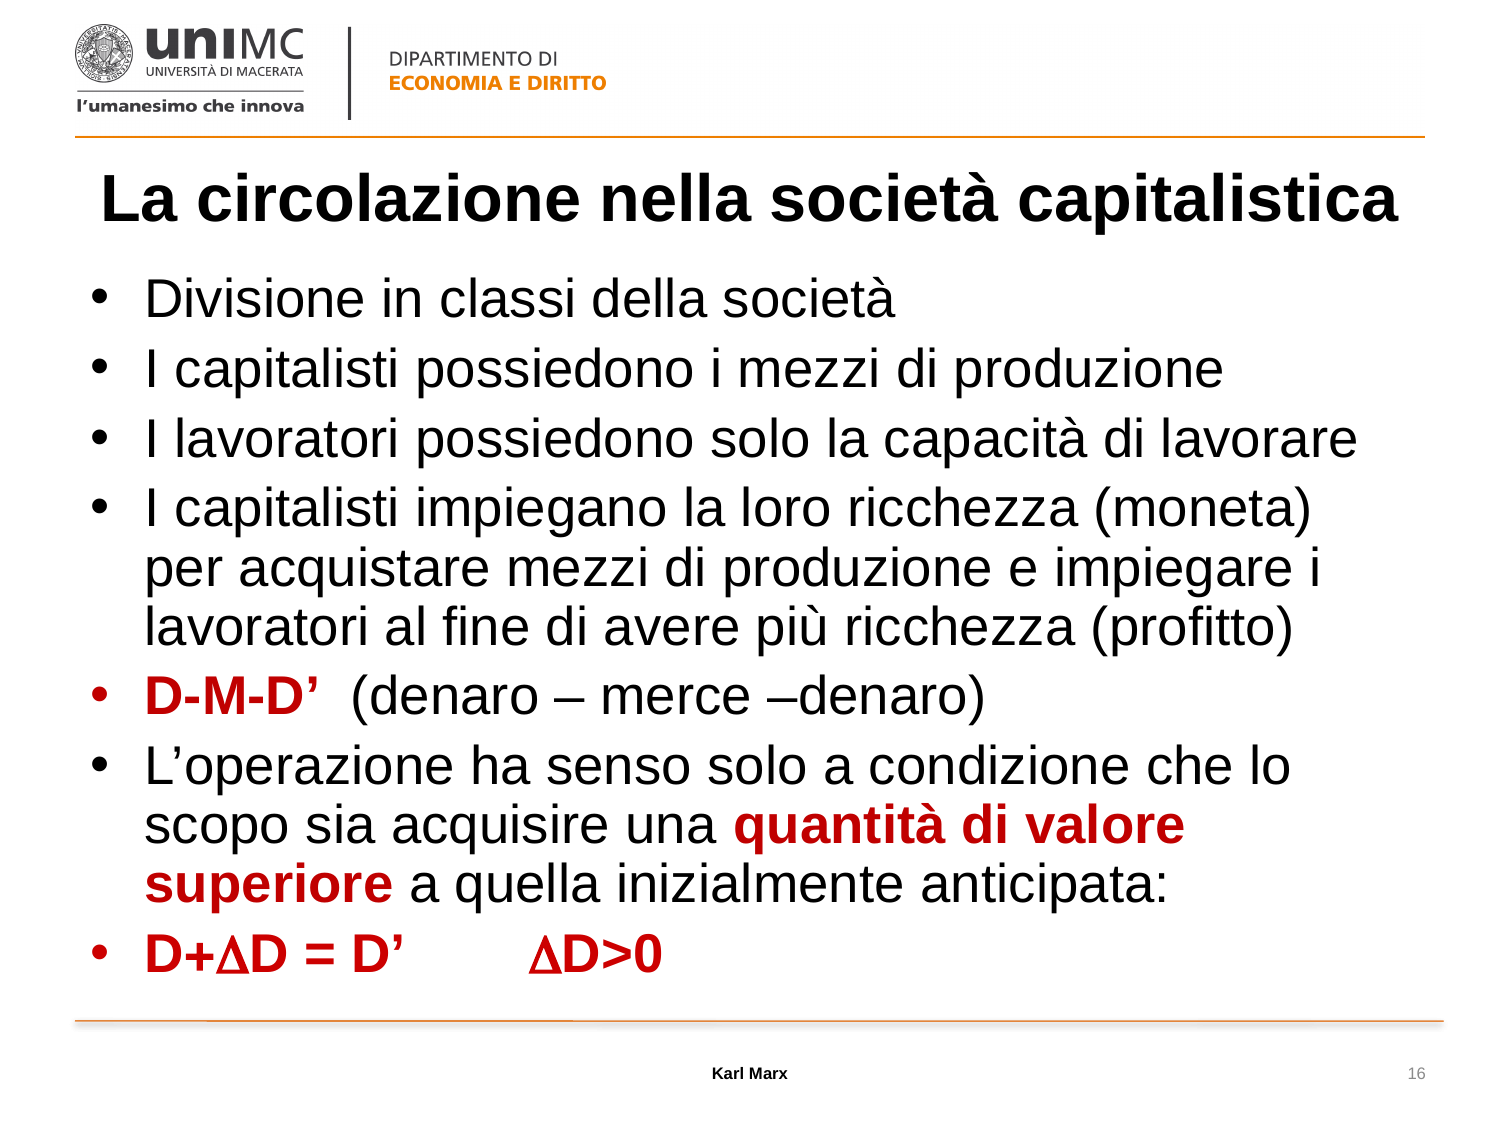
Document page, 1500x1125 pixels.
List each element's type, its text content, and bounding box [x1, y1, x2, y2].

list Divisione in classi della società I capitalisti possiedono i mezzi di produzione I lavoratori possiedono solo la capacità di lavorare I capitalisti impiegano la loro ricchezza (moneta) per acquistare mezzi di produzione e impiegare i lavoratori al fine di avere più ricchezza (profitto) D-M-D’ (denaro – merce –denaro) L’operazione ha senso solo a condizione che lo scopo sia acquisire una quantità di valore superiore a quella inizialmente anticipata: D+DD = D’ DD>0 [75, 262, 1425, 1005]
slide_number 16 [1091, 1042, 1442, 1103]
title La circolazione nella società capitalistica [75, 149, 1425, 241]
picture [75, 24, 1425, 138]
footer Karl Marx [512, 1042, 988, 1103]
